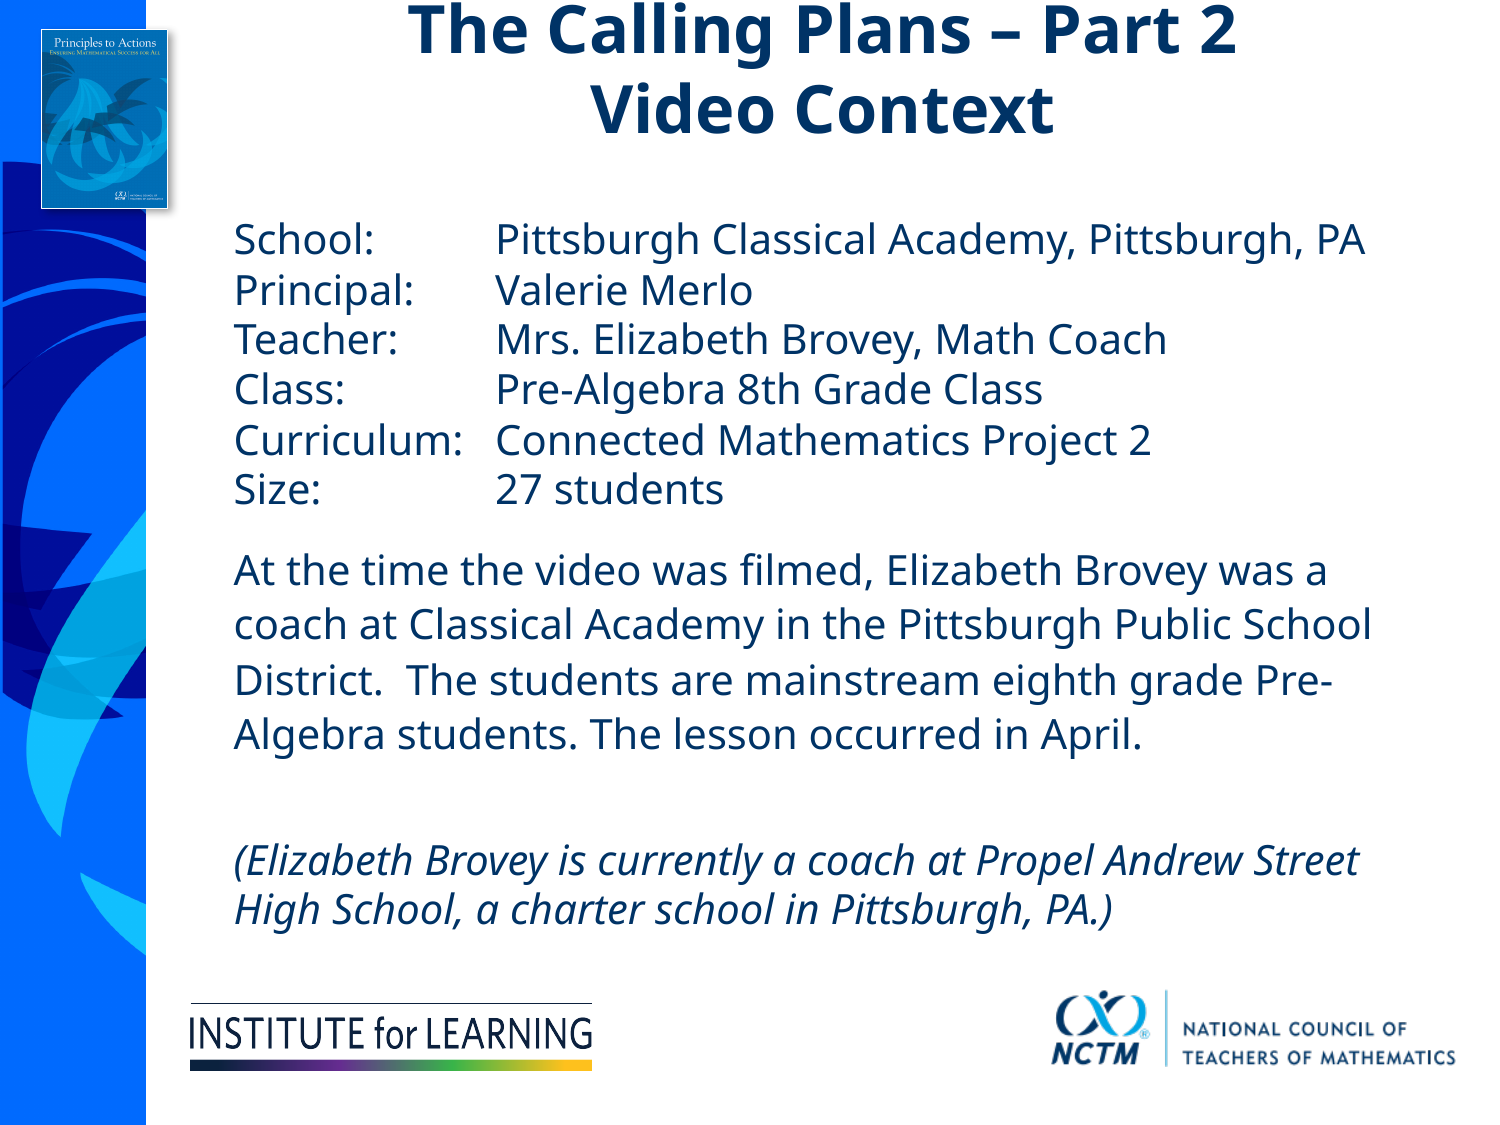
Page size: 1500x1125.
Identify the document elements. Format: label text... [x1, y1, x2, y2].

picture [0, 0, 168, 1125]
text_box School: Pittsburgh Classical Academy, Pittsburgh, PA Principal: Valerie Merlo Teacher: Mrs. Elizabeth Brovey, Math Coach Class: Pre-Algebra 8th Grade Class Curriculum: Connected Mathematics Project 2 Size: 27 students At the time the video was filmed, Elizabeth Brovey was a coach at Classical Academy in the Pittsburgh Public School District. The students are mainstream eighth grade Pre-Algebra students. The lesson occurred in April. (Elizabeth Brovey is currently a coach at Propel Andrew Street High School, a charter school in Pittsburgh, PA.) [218, 205, 1459, 894]
text_box The Calling Plans – Part 2 Video Context [150, 0, 1500, 161]
picture [1034, 969, 1474, 1085]
picture [190, 1003, 592, 1072]
